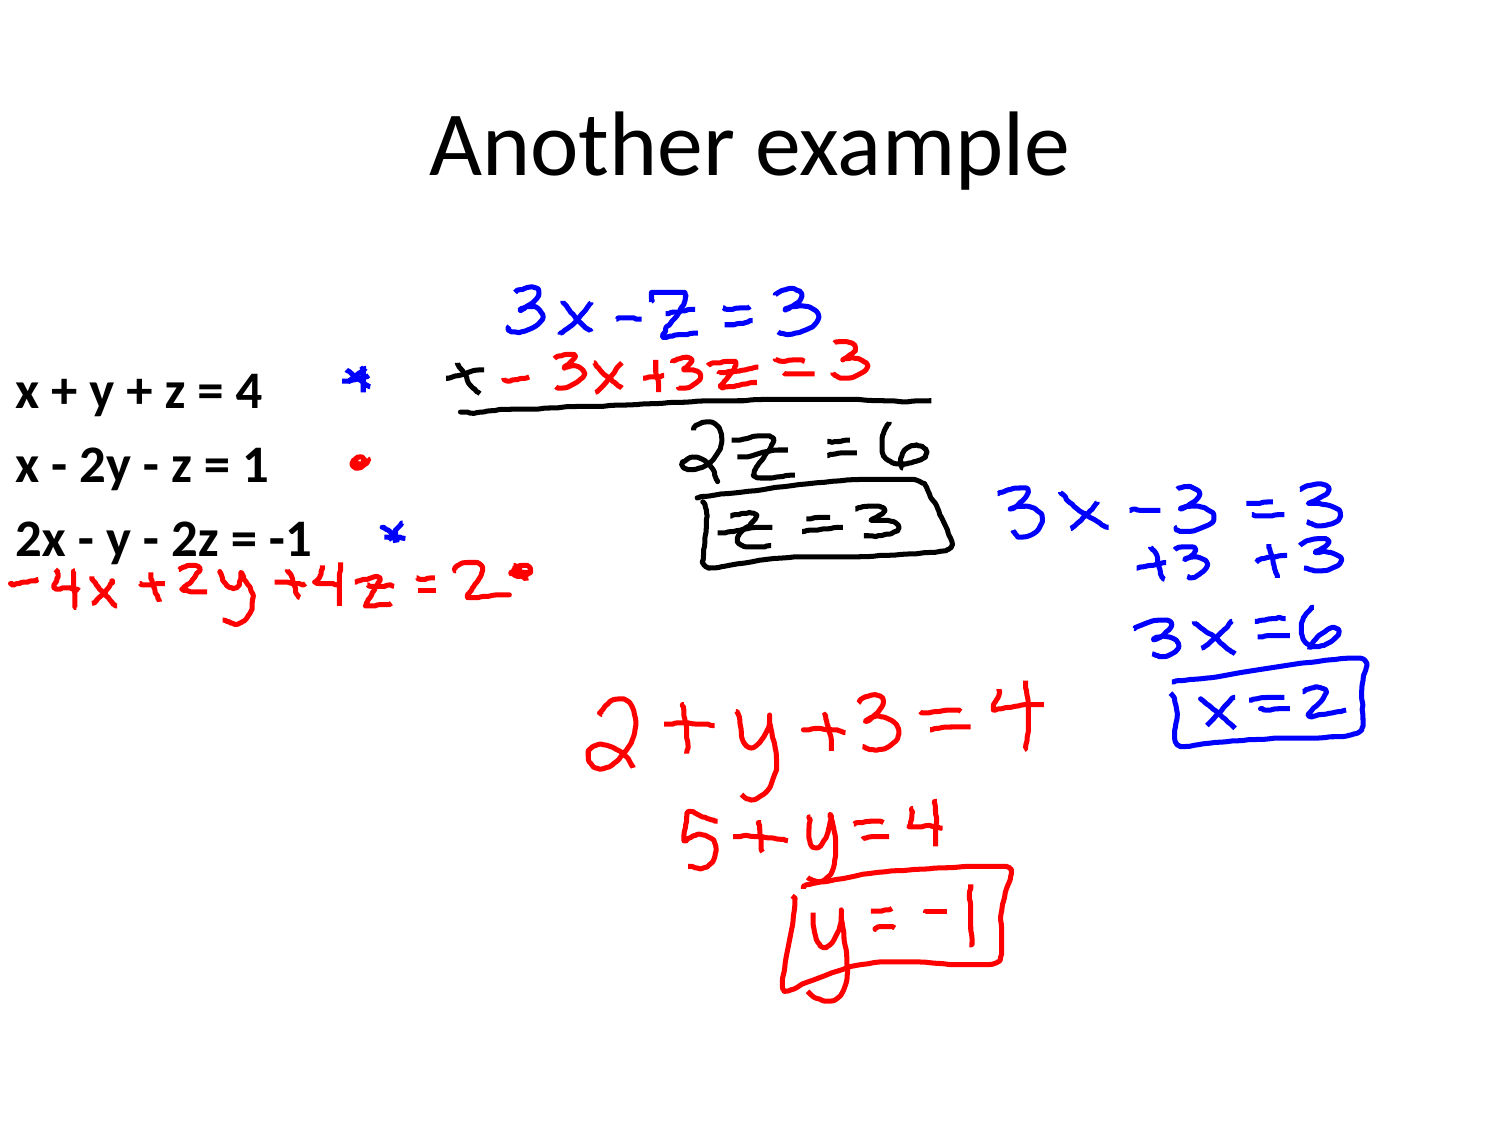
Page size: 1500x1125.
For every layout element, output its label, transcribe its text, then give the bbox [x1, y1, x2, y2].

text_box [737, 449, 788, 458]
text_box [1070, 501, 1098, 530]
text_box [1299, 483, 1342, 527]
text_box [453, 561, 511, 599]
text_box [507, 286, 544, 334]
text_box [578, 319, 592, 333]
text_box [446, 369, 485, 380]
text_box [881, 421, 928, 469]
text_box [832, 340, 869, 379]
text_box [338, 562, 342, 606]
text_box [381, 526, 392, 534]
text_box [1216, 638, 1236, 655]
text_box [553, 353, 586, 389]
text_box [1255, 554, 1288, 563]
text_box [1300, 606, 1340, 650]
text_box [1299, 537, 1343, 572]
text_box [559, 302, 592, 335]
text_box [1133, 619, 1180, 658]
text_box [342, 376, 362, 382]
text_box [696, 478, 954, 569]
text_box [827, 452, 857, 457]
text_box [53, 568, 72, 590]
text_box [464, 375, 481, 395]
text_box [139, 582, 165, 586]
text_box [503, 376, 530, 382]
text_box [361, 367, 365, 393]
text_box [1246, 501, 1273, 505]
text_box [313, 565, 338, 586]
list x + y + z = 4 x - 2y - z = 1 2x - y - 2z = -1 [0, 275, 438, 575]
text_box [718, 366, 759, 374]
text_box [731, 435, 775, 453]
text_box [997, 487, 1044, 538]
text_box [150, 572, 154, 583]
text_box [1169, 657, 1368, 748]
text_box [104, 593, 118, 607]
text_box [680, 421, 723, 483]
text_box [588, 680, 1045, 1002]
text_box [9, 578, 39, 586]
text_box [656, 378, 660, 393]
text_box [1157, 565, 1165, 581]
text_box [274, 581, 292, 585]
text_box [345, 369, 355, 376]
text_box [827, 439, 850, 444]
text_box [719, 373, 757, 389]
text_box [350, 370, 362, 379]
text_box [72, 570, 77, 609]
text_box [367, 584, 395, 588]
text_box [178, 564, 208, 593]
text_box [459, 398, 932, 415]
text_box [1251, 513, 1285, 517]
text_box [1257, 634, 1290, 638]
text_box [219, 570, 255, 626]
text_box [595, 362, 623, 393]
text_box [416, 577, 435, 581]
text_box [1201, 620, 1233, 649]
text_box [351, 456, 370, 469]
text_box [610, 378, 623, 389]
text_box [152, 586, 161, 602]
text_box [650, 291, 687, 312]
text_box [354, 575, 392, 607]
text_box [91, 580, 114, 605]
text_box [643, 374, 665, 379]
text_box [393, 528, 397, 543]
text_box [752, 453, 795, 479]
text_box [456, 362, 465, 373]
text_box [1268, 544, 1273, 556]
text_box [1087, 513, 1109, 529]
text_box [295, 582, 306, 586]
title Another example [75, 45, 1425, 233]
text_box [661, 313, 698, 339]
text_box [396, 536, 406, 540]
text_box [1254, 616, 1286, 623]
text_box [774, 287, 820, 336]
text_box [91, 576, 104, 592]
text_box [286, 569, 301, 599]
text_box [1149, 546, 1159, 563]
text_box [1193, 621, 1215, 637]
text_box [1059, 492, 1087, 515]
text_box [665, 308, 696, 315]
text_box [724, 319, 753, 326]
text_box [510, 564, 532, 578]
text_box [1272, 559, 1279, 578]
text_box [396, 522, 403, 530]
text_box [1136, 561, 1167, 569]
text_box [593, 362, 609, 378]
text_box [723, 305, 751, 311]
text_box [1175, 485, 1215, 533]
text_box [774, 358, 805, 363]
text_box [1174, 546, 1209, 579]
text_box [654, 359, 658, 376]
text_box [707, 360, 737, 371]
text_box [671, 356, 702, 389]
text_box [562, 300, 577, 319]
text_box [1129, 508, 1161, 512]
